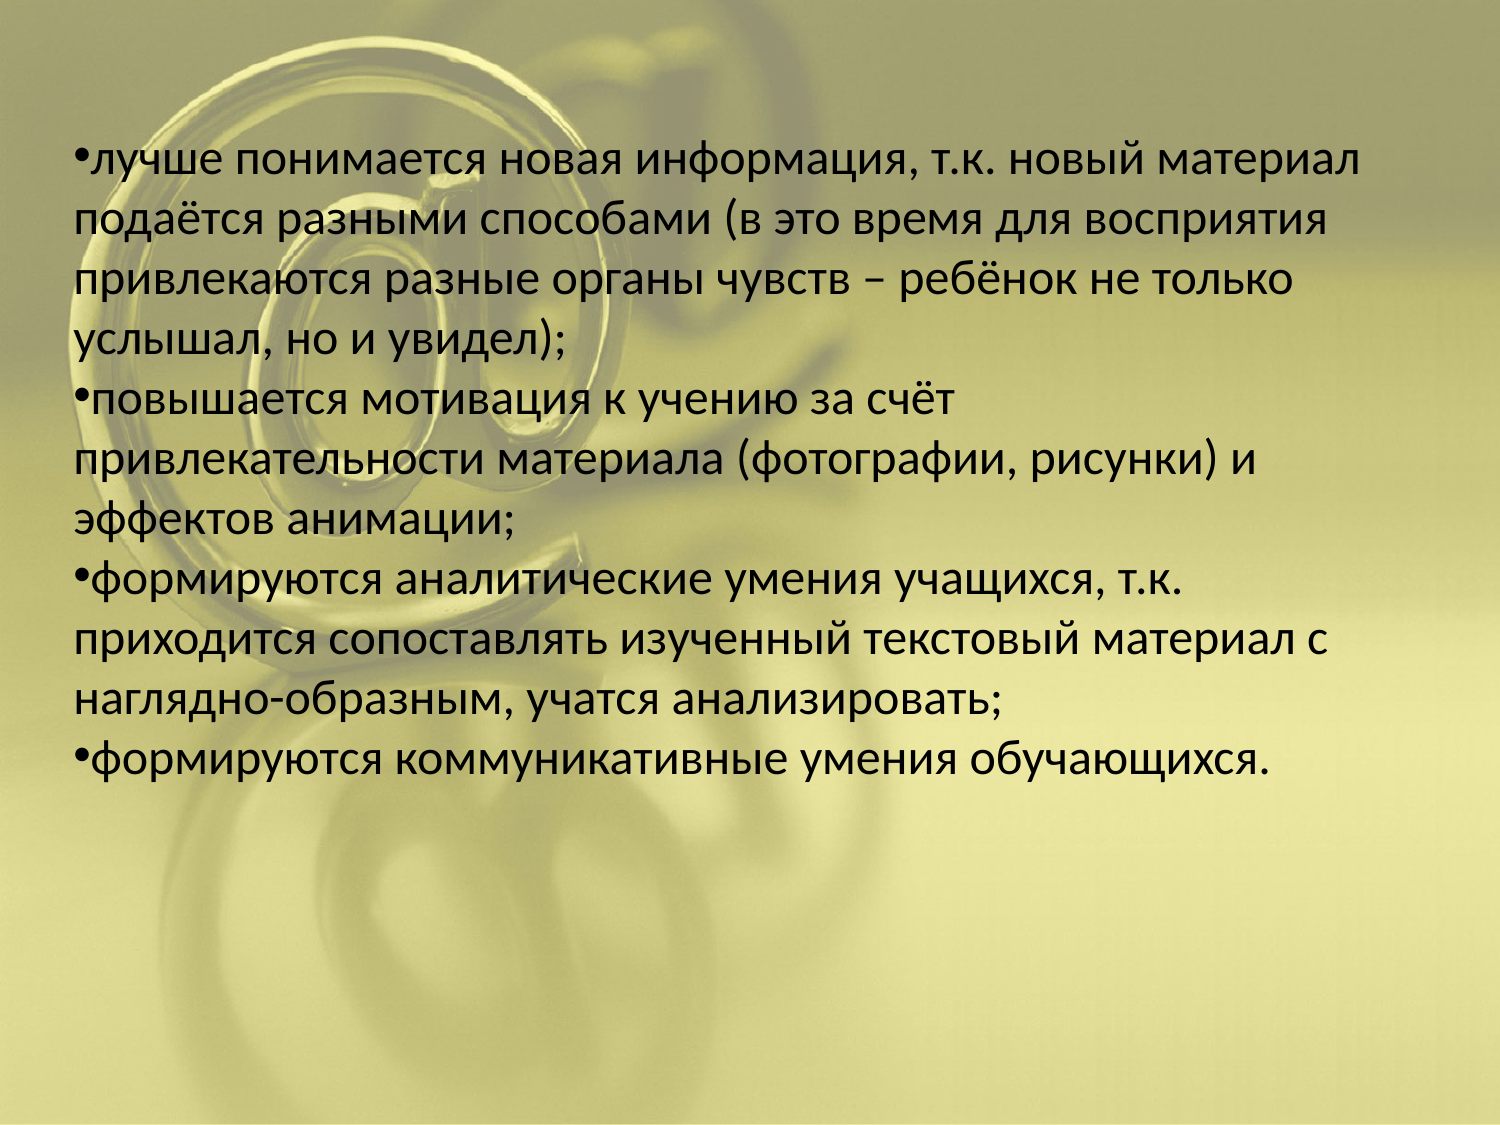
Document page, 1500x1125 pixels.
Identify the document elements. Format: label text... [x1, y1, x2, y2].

picture [0, 0, 1500, 1125]
text_box лучше понимается новая информация, т.к. новый материал подаётся разными способами (в это время для восприятия привлекаются разные органы чувств – ребёнок не только услышал, но и увидел); повышается мотивация к учению за счёт привлекательности материала (фотографии, рисунки) и эффектов анимации; формируются аналитические умения учащихся, т.к. приходится сопоставлять изученный текстовый материал с наглядно-образным, учатся анализировать; формируются коммуникативные умения обучающихся. [58, 117, 1383, 837]
